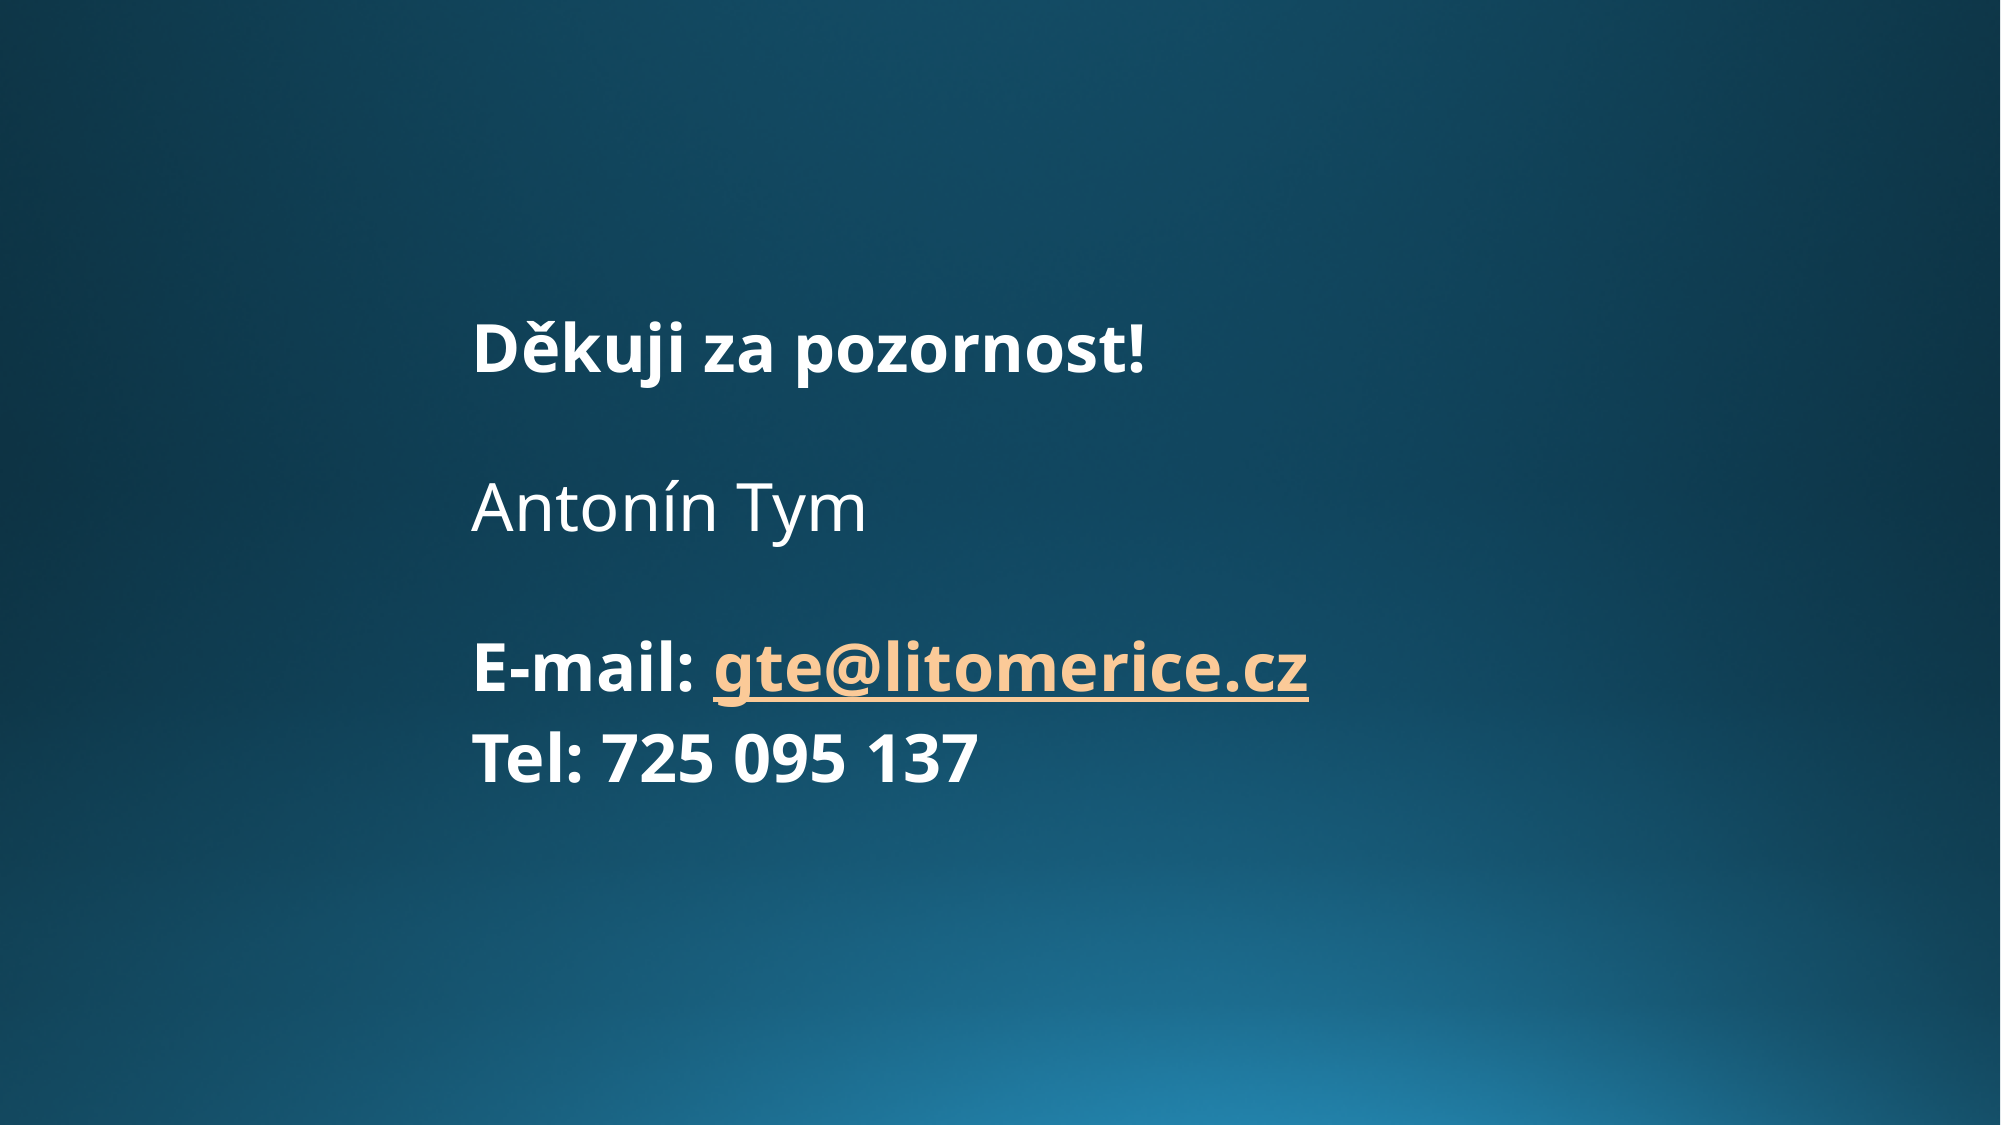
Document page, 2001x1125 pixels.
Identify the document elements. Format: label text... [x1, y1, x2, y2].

title Děkuji za pozornost! Antonín Tym E-mail: gte@litomerice.cz Tel: 725 095 137 [456, 101, 1579, 1000]
picture [0, 0, 2001, 1125]
